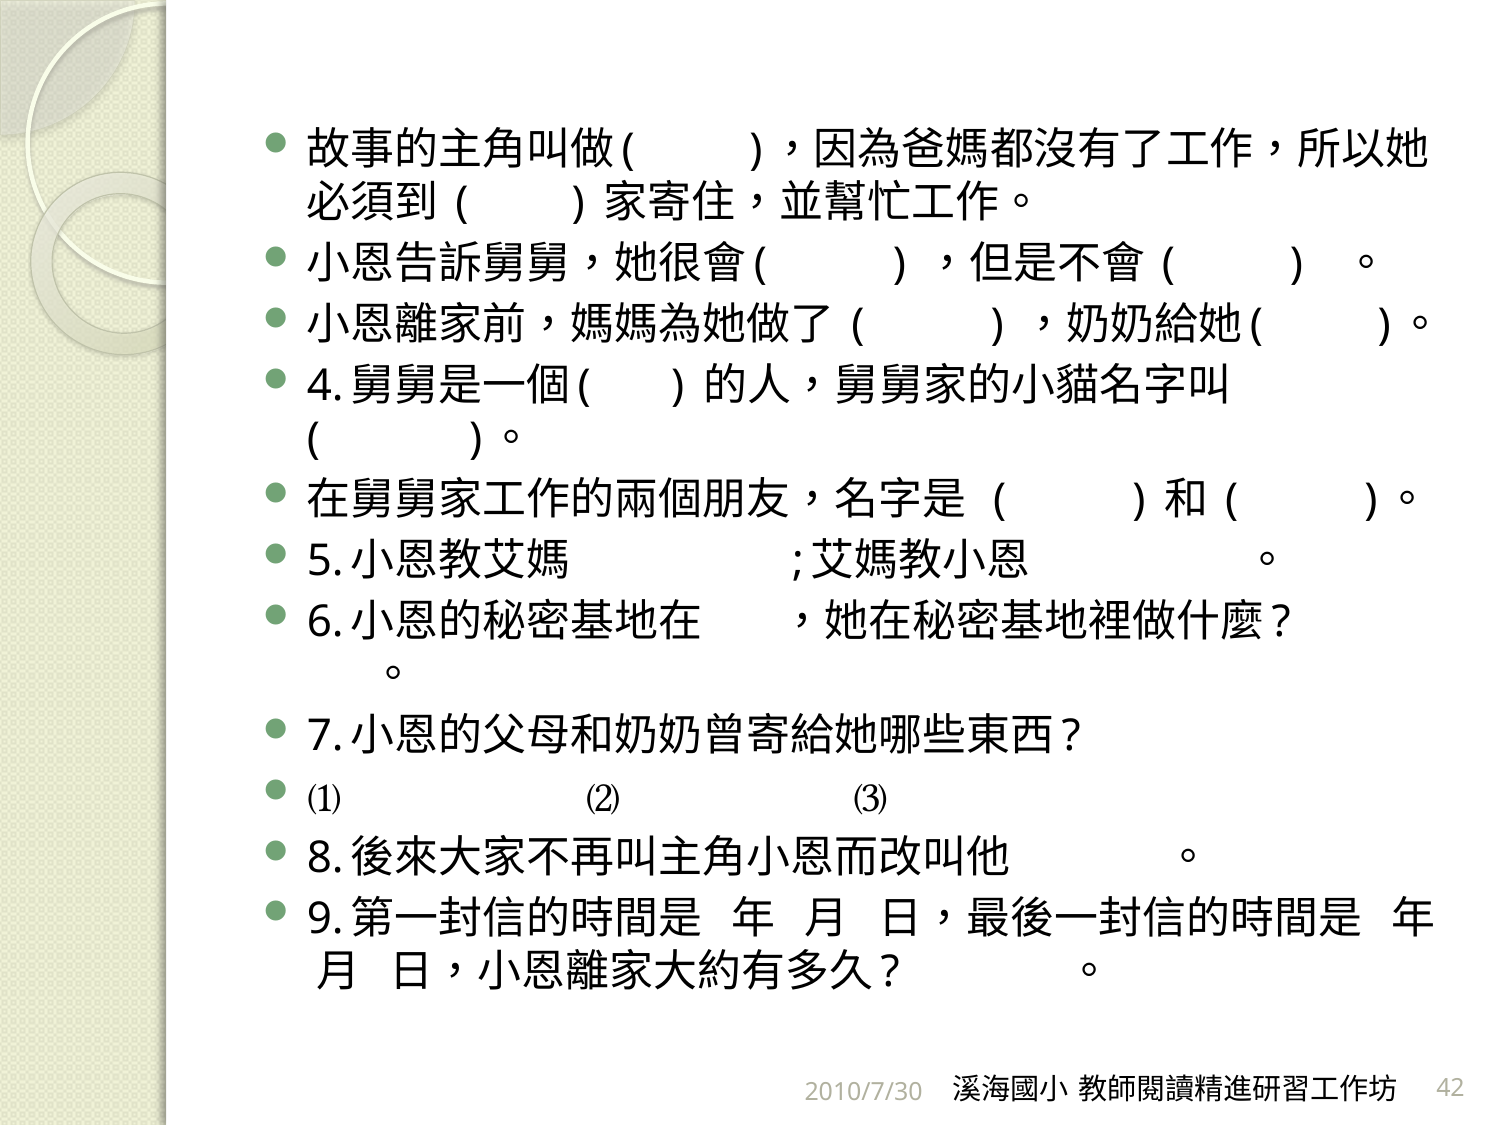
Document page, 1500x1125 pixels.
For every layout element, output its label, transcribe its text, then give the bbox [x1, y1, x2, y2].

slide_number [587, 1034, 937, 1113]
footer 溪海國小 教師閱讀精進研習工作坊 [937, 1034, 1413, 1113]
list 故事的主角叫做( )，因為爸媽都沒有了工作，所以她必須到 ( ) 家寄住，並幫忙工作。 小恩告訴舅舅，她很會( ) ，但是不會 ( ) 。 小恩離家前，媽媽為她做了 ( ) ，奶奶給她( )。 4.舅舅是一個( ) 的人，舅舅家的小貓名字叫 ( )。 在舅舅家工作的兩個朋友，名字是 ( ) 和 ( )。 5.小恩教艾媽 ;艾媽教小恩 。 6.小恩的秘密基地在 ，她在秘密基地裡做什麼? 。 7.小恩的父母和奶奶曾寄給她哪些東西? ⑴ ⑵ ⑶ 8.後來大家不再叫主角小恩而改叫他 。 9.第一封信的時間是 年 月 日，最後一封信的時間是 年 月 日，小恩離家大約有多久? 。 [235, 113, 1466, 1025]
slide_number 42 [1413, 1034, 1488, 1113]
